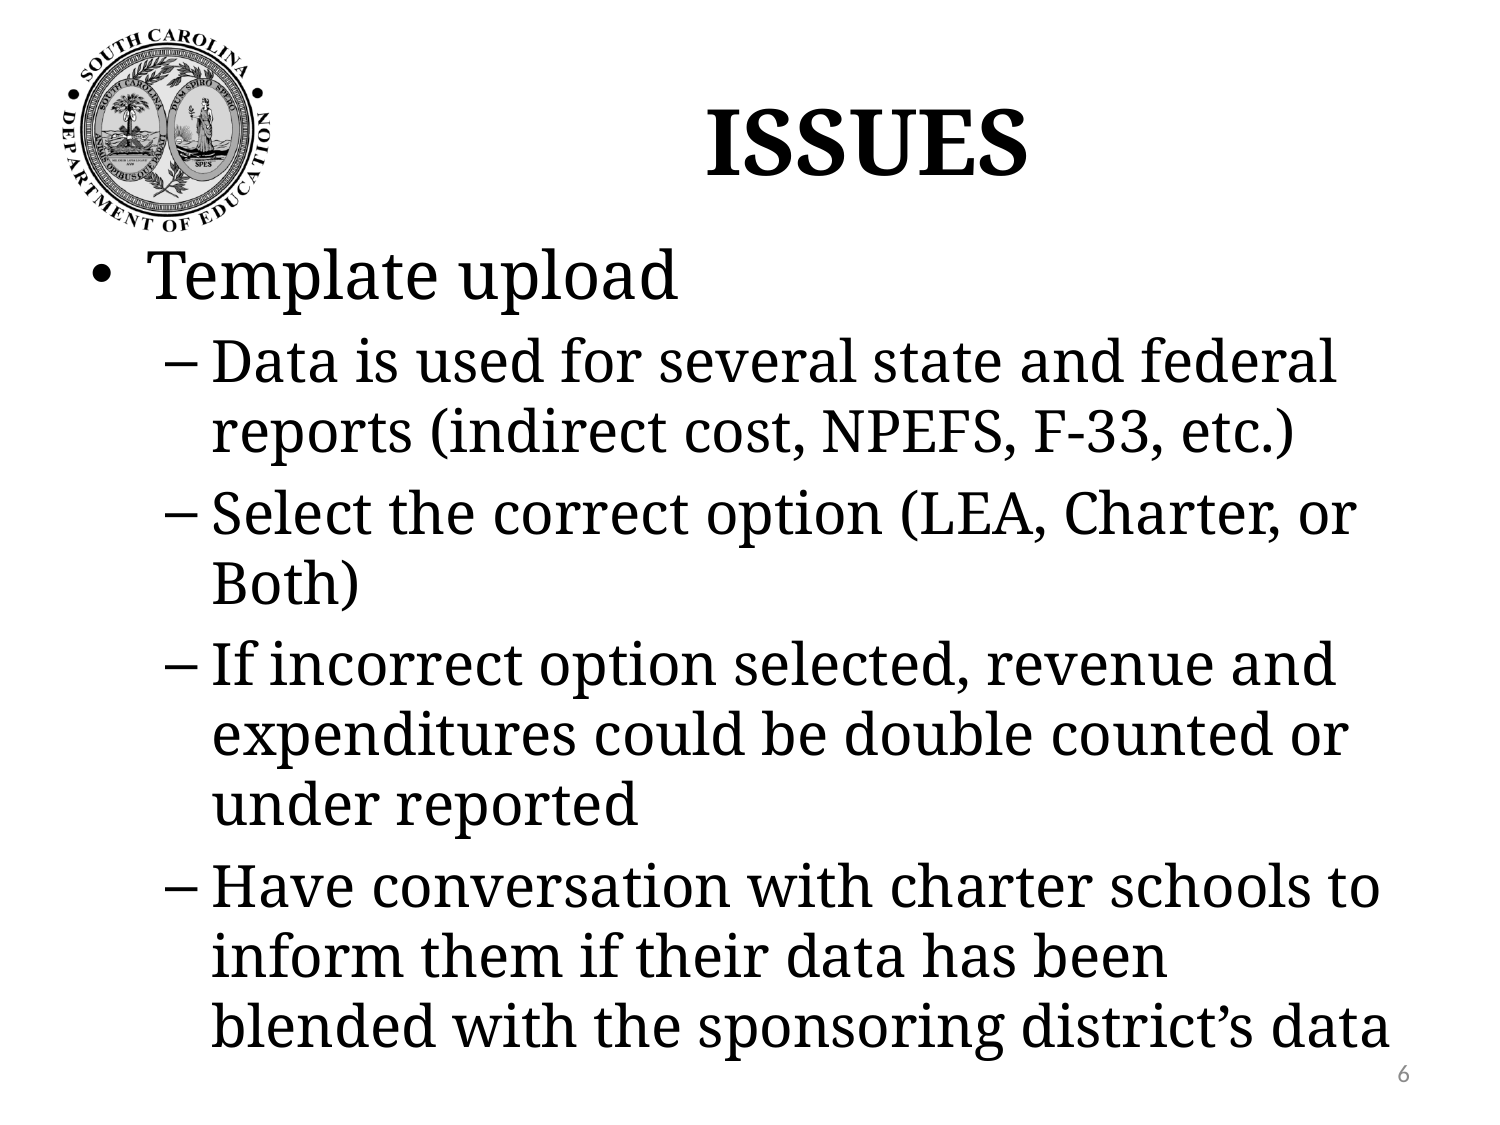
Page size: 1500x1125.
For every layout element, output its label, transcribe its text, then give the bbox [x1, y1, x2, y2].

picture [50, 24, 280, 238]
slide_number 6 [1074, 1042, 1425, 1103]
list Template upload Data is used for several state and federal reports (indirect cost, NPEFS, F-33, etc.) Select the correct option (LEA, Charter, or Both) If incorrect option selected, revenue and expenditures could be double counted or under reported Have conversation with charter schools to inform them if their data has been blended with the sponsoring district’s data [75, 224, 1425, 1013]
title ISSUES [312, 45, 1425, 224]
